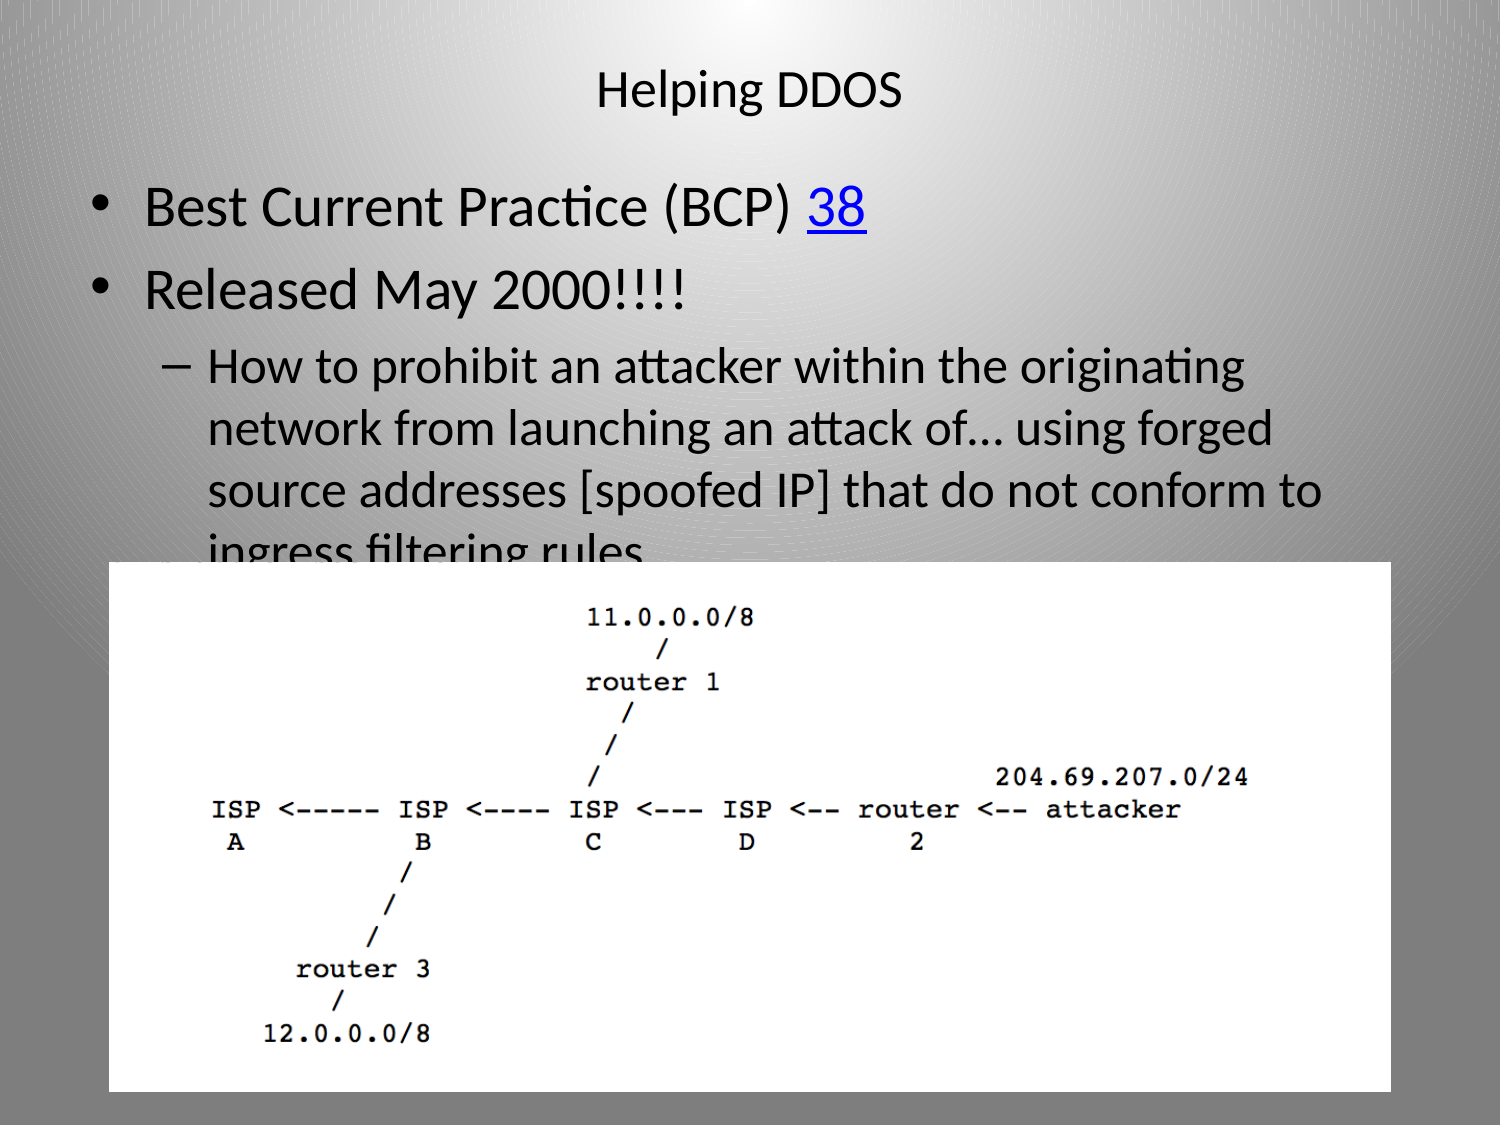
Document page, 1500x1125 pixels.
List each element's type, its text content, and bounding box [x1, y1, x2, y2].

title Helping DDOS [75, 45, 1425, 126]
picture [109, 562, 1391, 1092]
list Best Current Practice (BCP) 38 Released May 2000!!!! How to prohibit an attacker within the originating network from launching an attack of… using forged source addresses [spoofed IP] that do not conform to ingress filtering rules [75, 159, 1425, 588]
